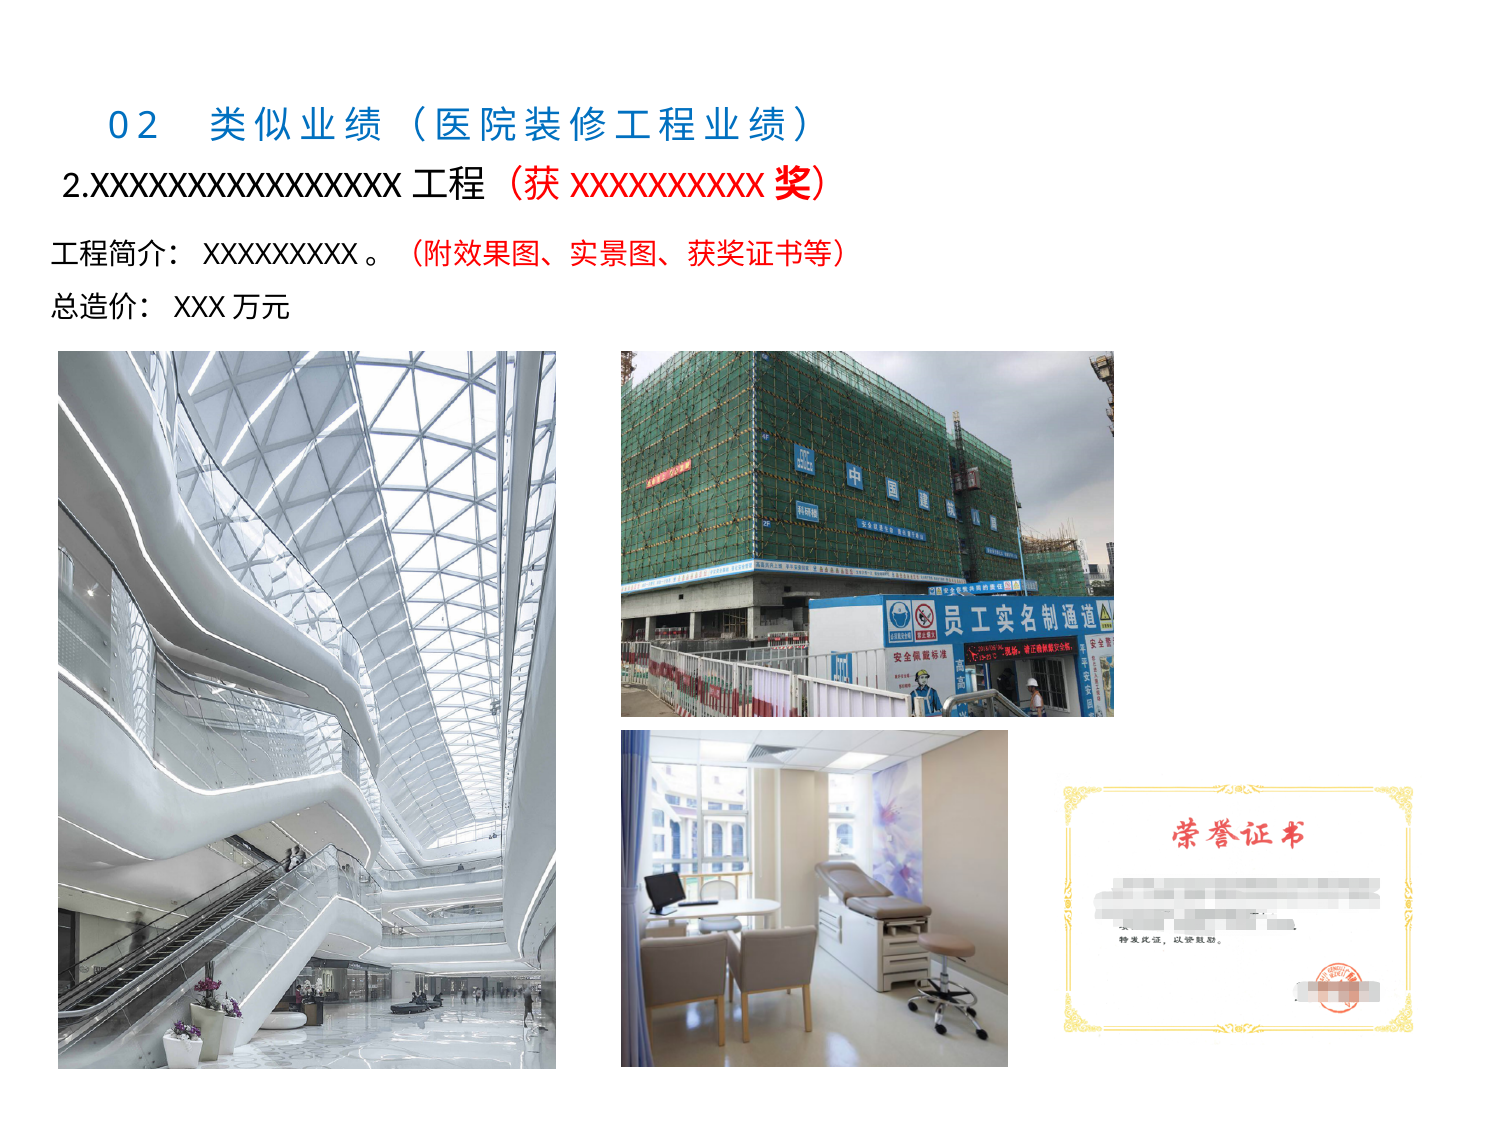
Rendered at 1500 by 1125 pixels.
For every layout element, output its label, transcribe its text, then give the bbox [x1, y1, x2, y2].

text_box 02 类似业绩（医院装修工程业绩） [93, 93, 847, 152]
text_box 工程简介：XXXXXXXXX。（附效果图、实景图、获奖证书等） 总造价：XXX万元 [35, 210, 1442, 366]
picture [58, 351, 556, 1069]
picture [620, 730, 1008, 1067]
picture [1054, 773, 1423, 1045]
text_box 2.XXXXXXXXXXXXXXXX工程（获XXXXXXXXXX奖） [46, 152, 1313, 210]
picture [620, 351, 1114, 717]
